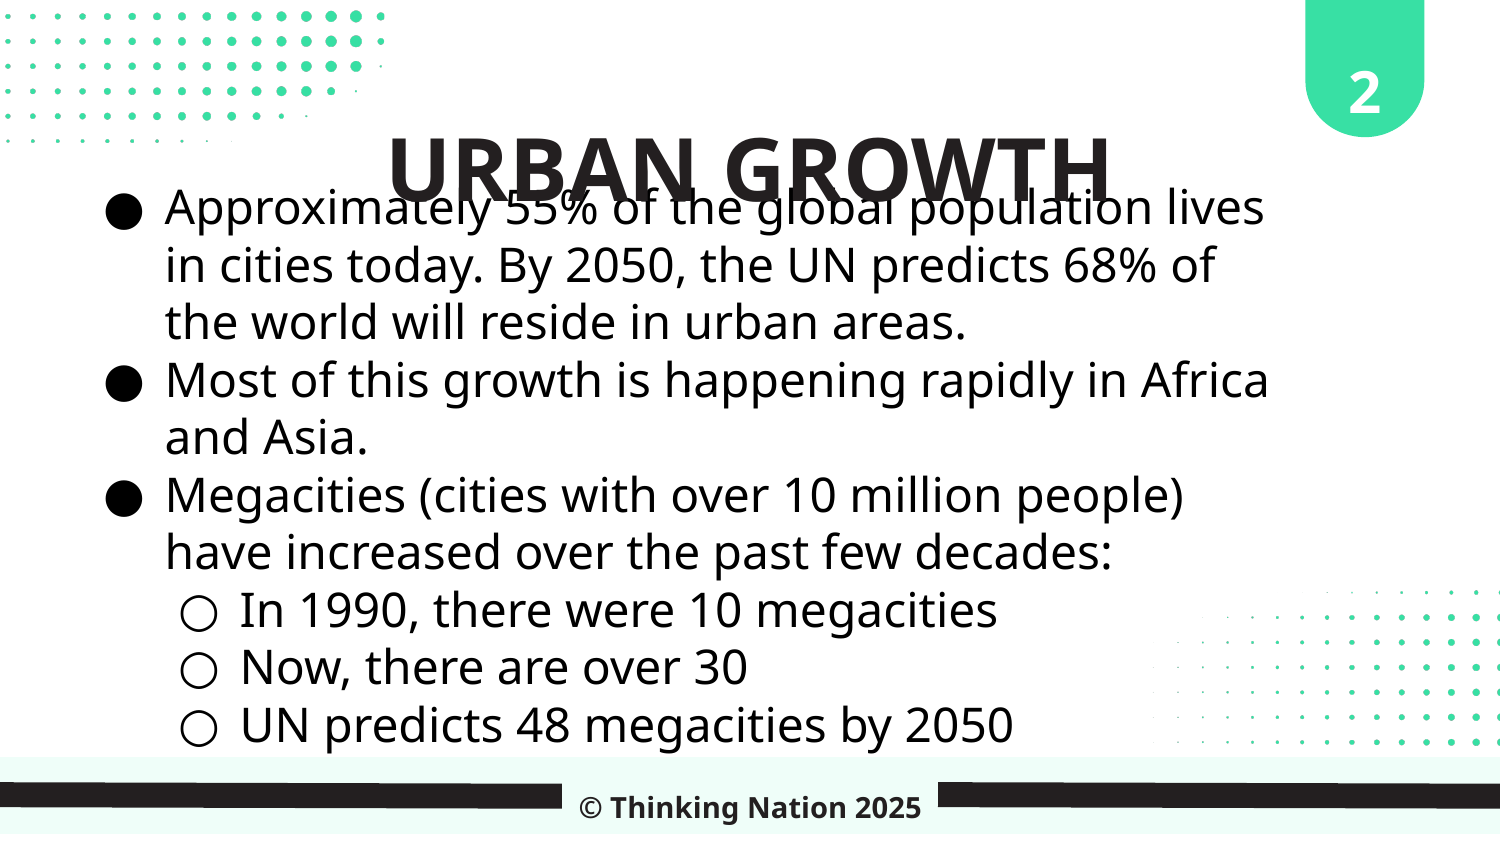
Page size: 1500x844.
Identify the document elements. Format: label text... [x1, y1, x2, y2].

text_box [0, 0, 385, 144]
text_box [1300, 0, 1430, 138]
text_box [1128, 590, 1500, 755]
text_box Approximately 55% of the global population lives in cities today. By 2050, the UN predicts 68% of the world will reside in urban areas. Most of this growth is happening rapidly in Africa and Asia. Megacities (cities with over 10 million people) have increased over the past few decades: In 1990, there were 10 megacities Now, there are over 30 UN predicts 48 megacities by 2050 [89, 176, 1301, 752]
text_box URBAN GROWTH [209, 71, 1291, 219]
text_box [0, 756, 1500, 835]
